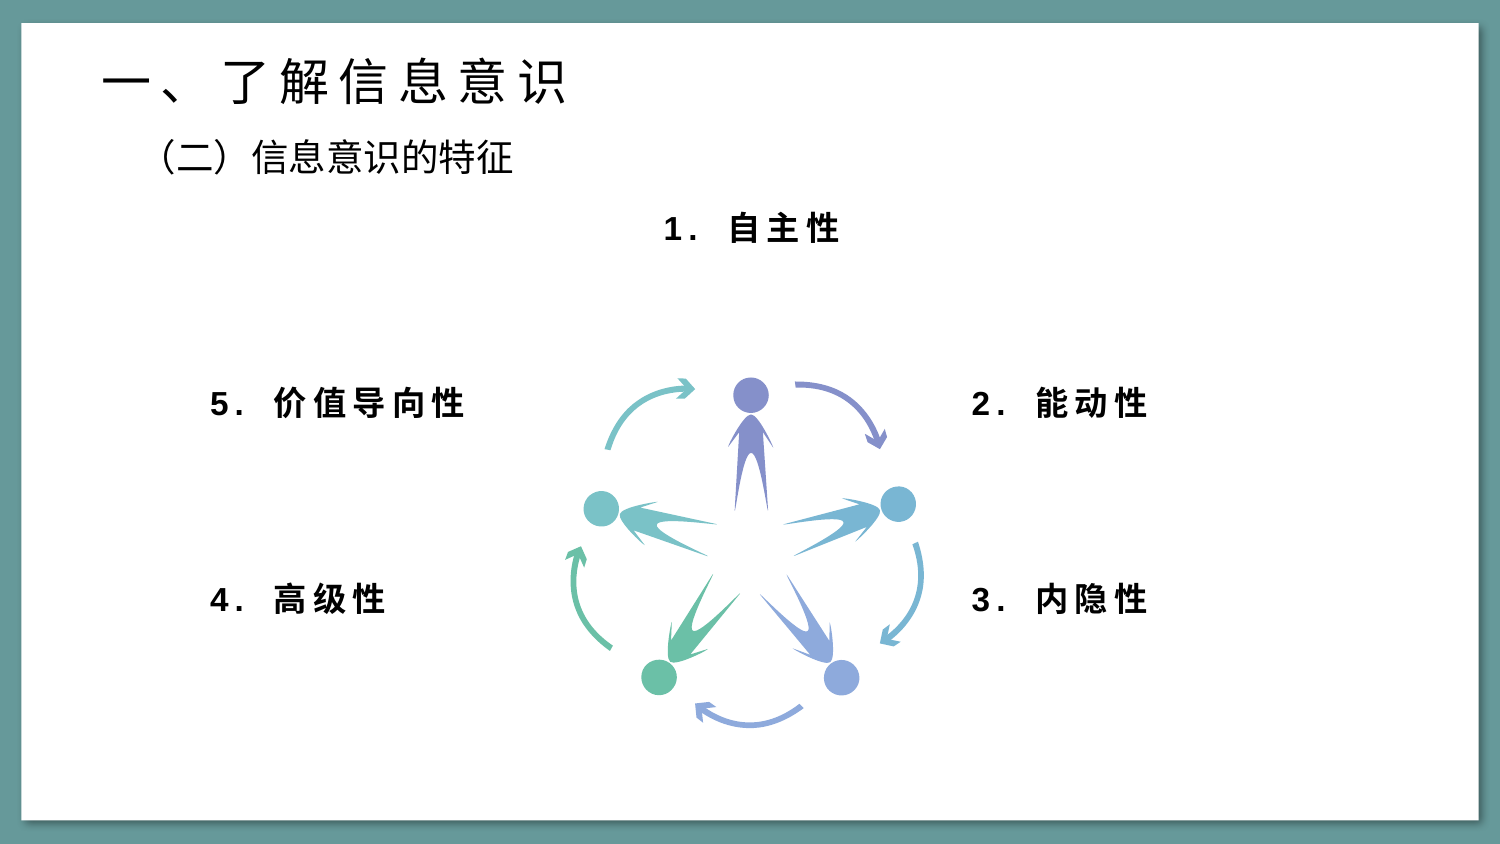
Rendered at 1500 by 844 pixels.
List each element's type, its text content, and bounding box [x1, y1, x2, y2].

text_box [728, 414, 774, 511]
text_box [583, 491, 619, 527]
text_box [864, 428, 888, 450]
text_box [570, 555, 613, 651]
text_box [619, 501, 717, 557]
text_box [759, 574, 834, 663]
text_box [783, 498, 880, 556]
text_box [888, 541, 924, 639]
text_box [667, 573, 741, 663]
text_box 1. 自主性 [589, 194, 914, 252]
text_box [733, 377, 769, 413]
text_box [879, 624, 901, 647]
text_box [641, 659, 677, 696]
text_box [702, 703, 804, 729]
text_box 2. 能动性 [956, 370, 1282, 427]
text_box （二）信息意识的特征 [124, 126, 529, 187]
text_box [880, 486, 916, 522]
text_box [823, 659, 860, 696]
text_box 4. 高级性 [195, 565, 520, 622]
text_box 5. 价值导向性 [195, 370, 520, 427]
text_box [794, 381, 880, 440]
text_box [695, 701, 717, 723]
text_box [675, 378, 696, 399]
text_box 一、了解信息意识 [88, 43, 788, 117]
text_box 3. 内隐性 [956, 565, 1282, 622]
text_box [565, 546, 587, 568]
text_box [604, 385, 686, 451]
